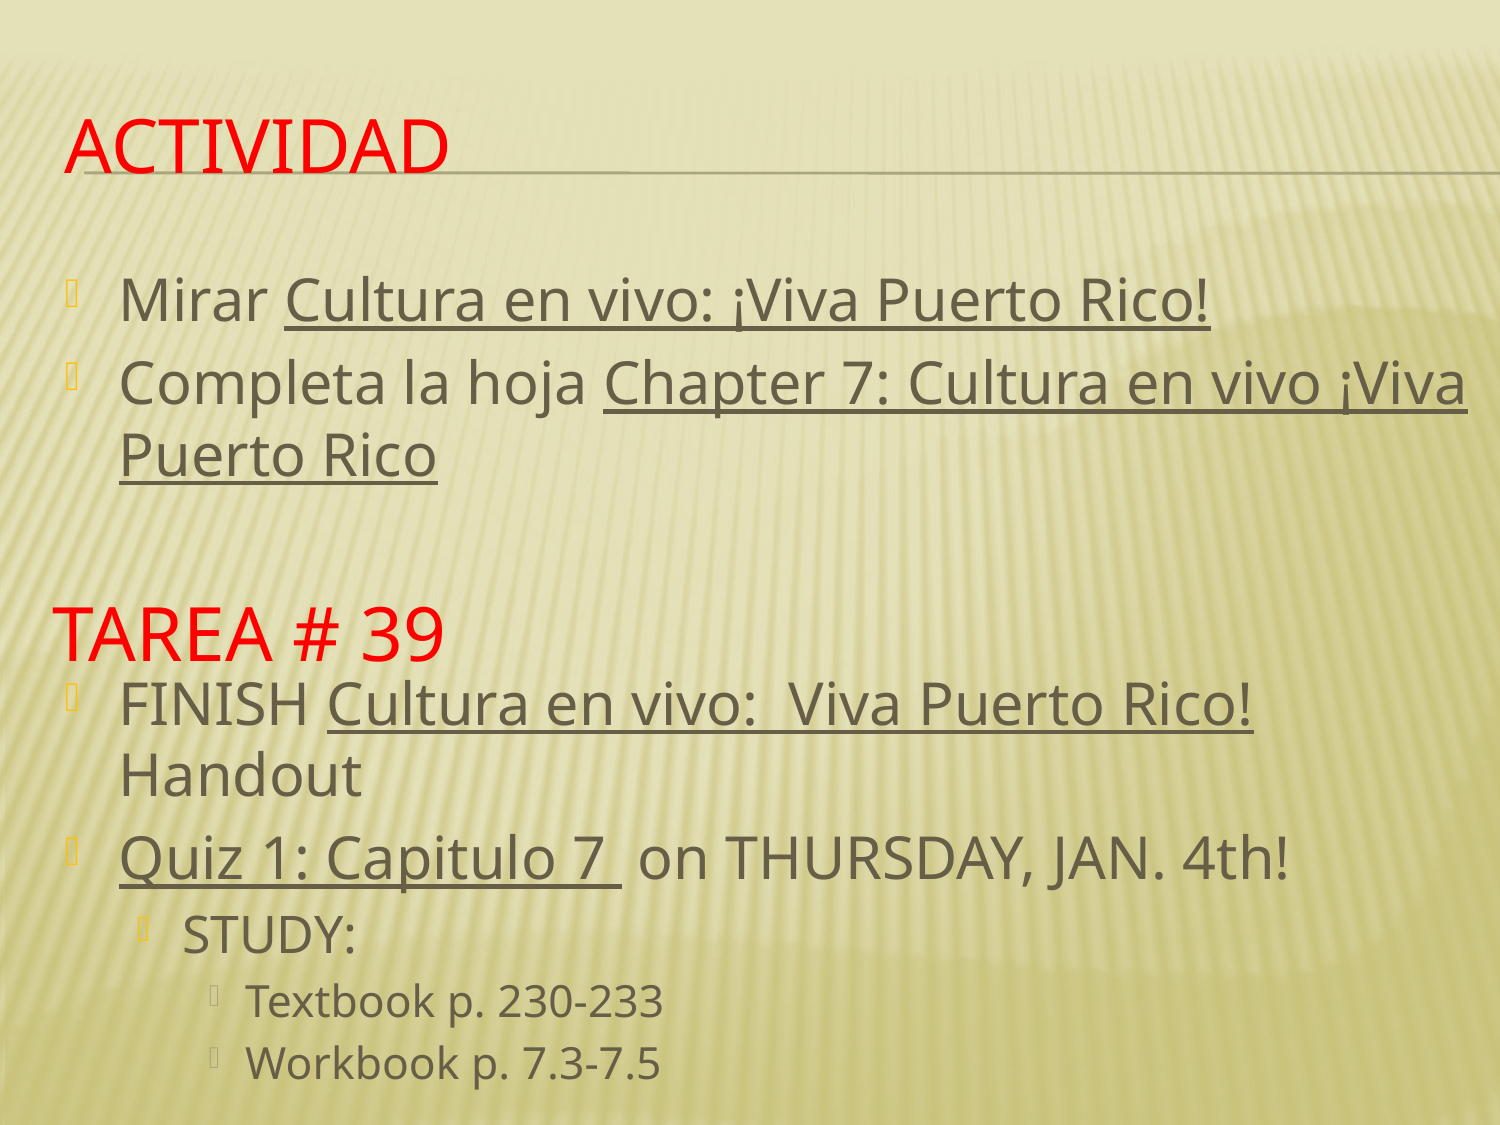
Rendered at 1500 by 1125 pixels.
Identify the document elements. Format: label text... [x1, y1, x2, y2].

text_box Tarea # 39 [37, 562, 1463, 700]
title Actividad [50, 75, 1475, 213]
list Mirar Cultura en vivo: ¡Viva Puerto Rico! Completa la hoja Chapter 7: Cultura en vivo ¡Viva Puerto Rico FINISH Cultura en vivo: Viva Puerto Rico! Handout Quiz 1: Capitulo 7 on THURSDAY, JAN. 4th! STUDY: Textbook p. 230-233 Workbook p. 7.3-7.5 [50, 254, 1500, 1100]
